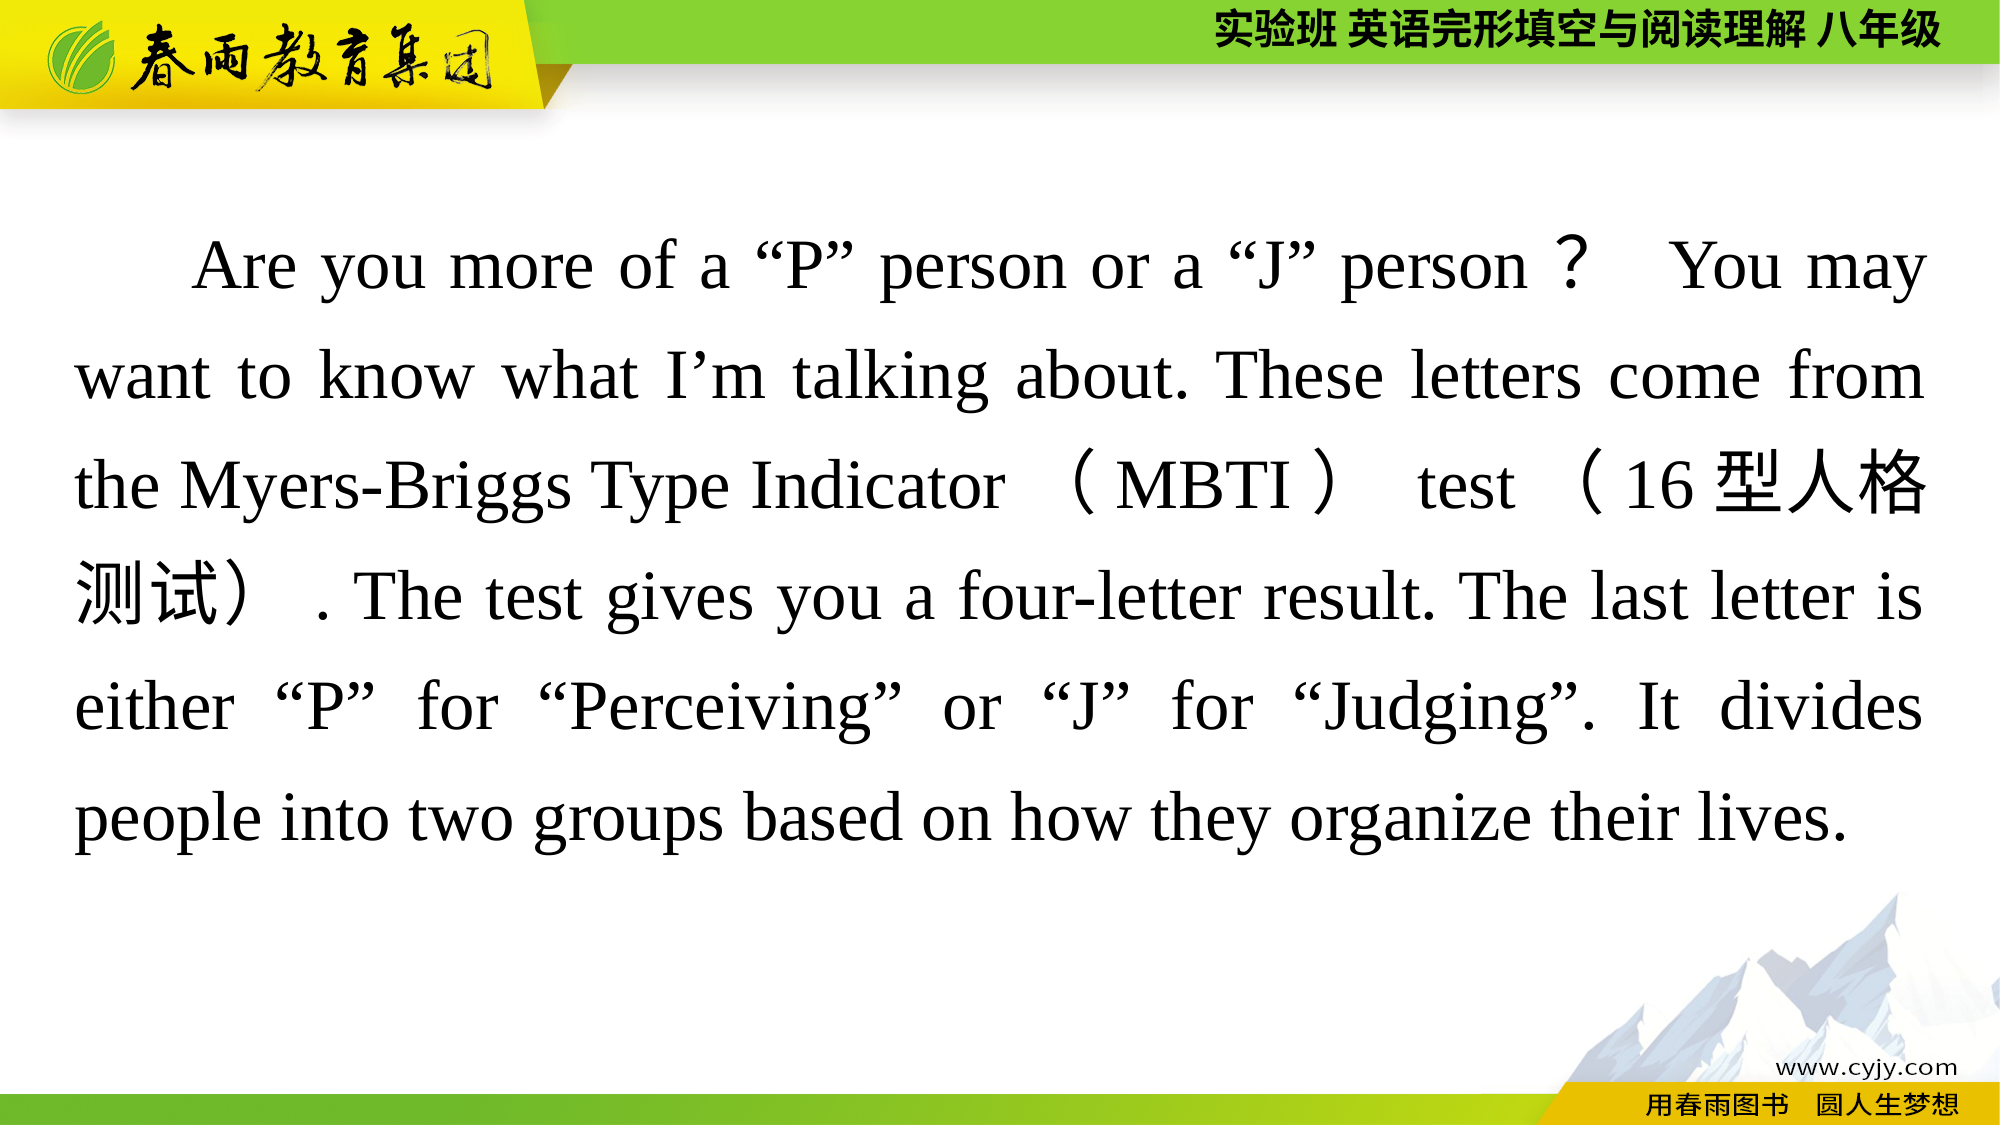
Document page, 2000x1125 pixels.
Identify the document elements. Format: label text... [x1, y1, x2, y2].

list Are you more of a “P” person or a “J” person？ You may want to know what I’m talking about. These letters come from the Myers-Briggs Type Indicator（MBTI） test（16型人格测试）. The test gives you a four-letter result. The last letter is either “P” for “Perceiving” or “J” for “Judging”. It divides people into two groups based on how they organize their lives. [59, 184, 1944, 858]
picture [0, 0, 2000, 1125]
